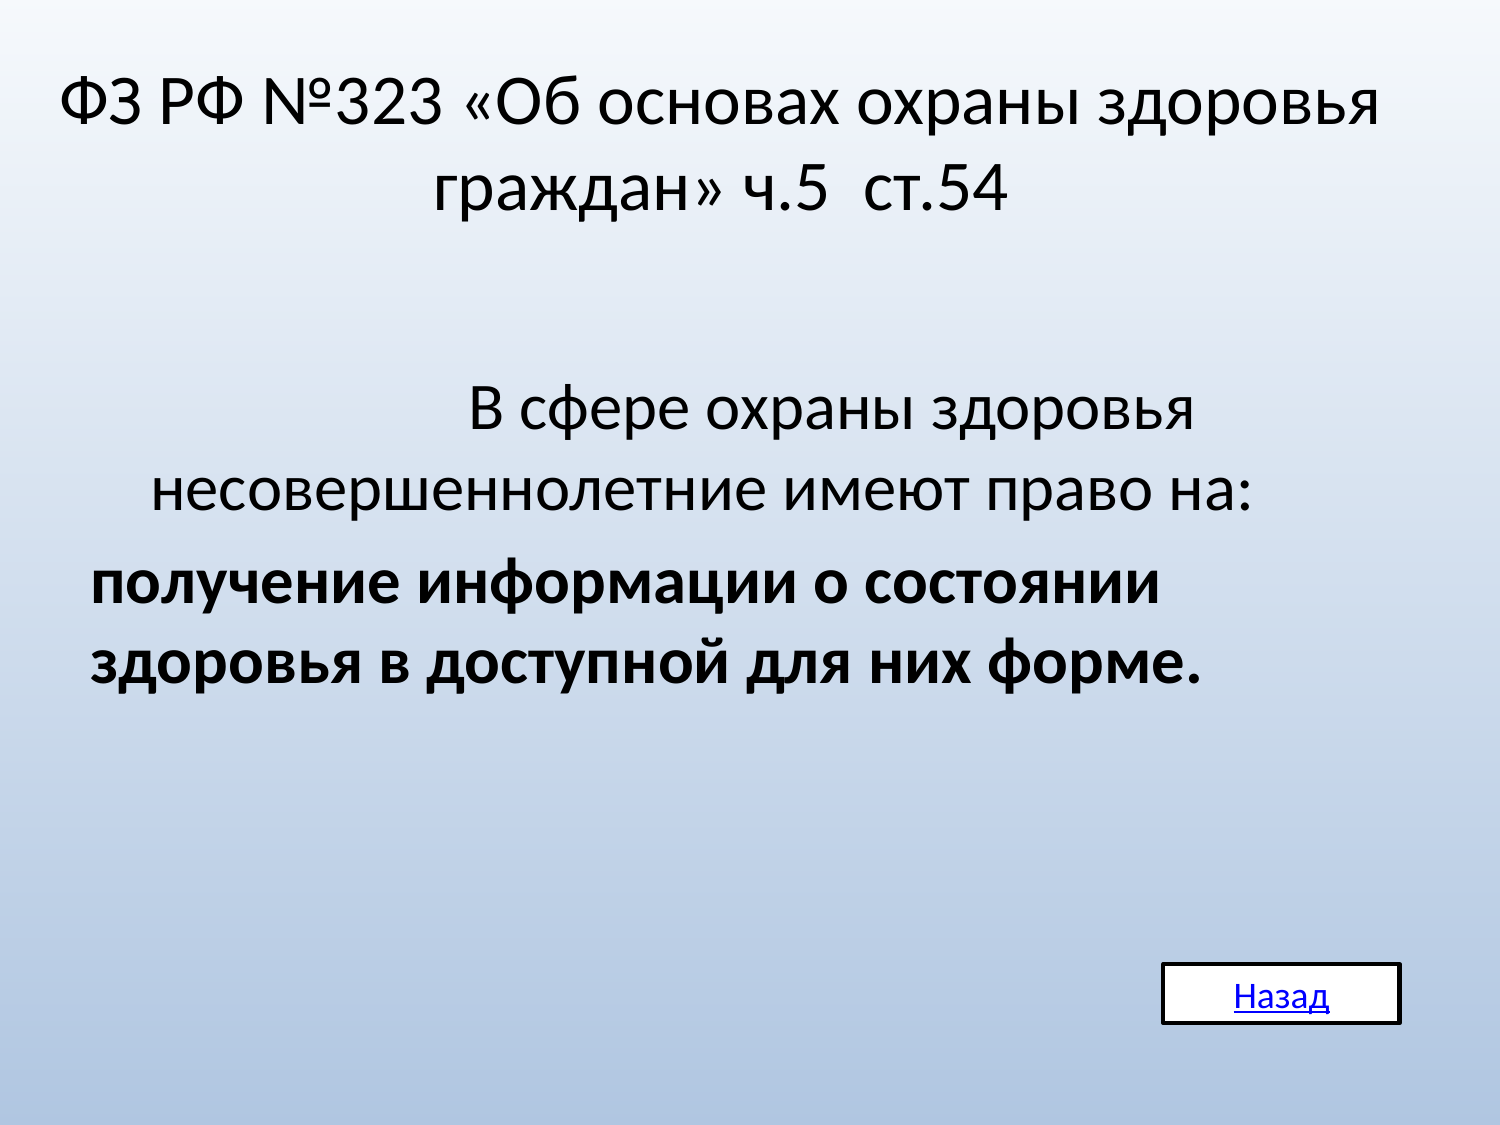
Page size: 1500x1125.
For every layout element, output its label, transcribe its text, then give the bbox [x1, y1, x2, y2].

list В сфере охраны здоровья несовершеннолетние имеют право на: получение информации о состоянии здоровья в доступной для них форме. [75, 262, 1425, 1005]
title ФЗ РФ №323 «Об основах охраны здоровья граждан» ч.5 ст.54 [17, 45, 1425, 233]
text_box Назад [1161, 962, 1402, 1025]
